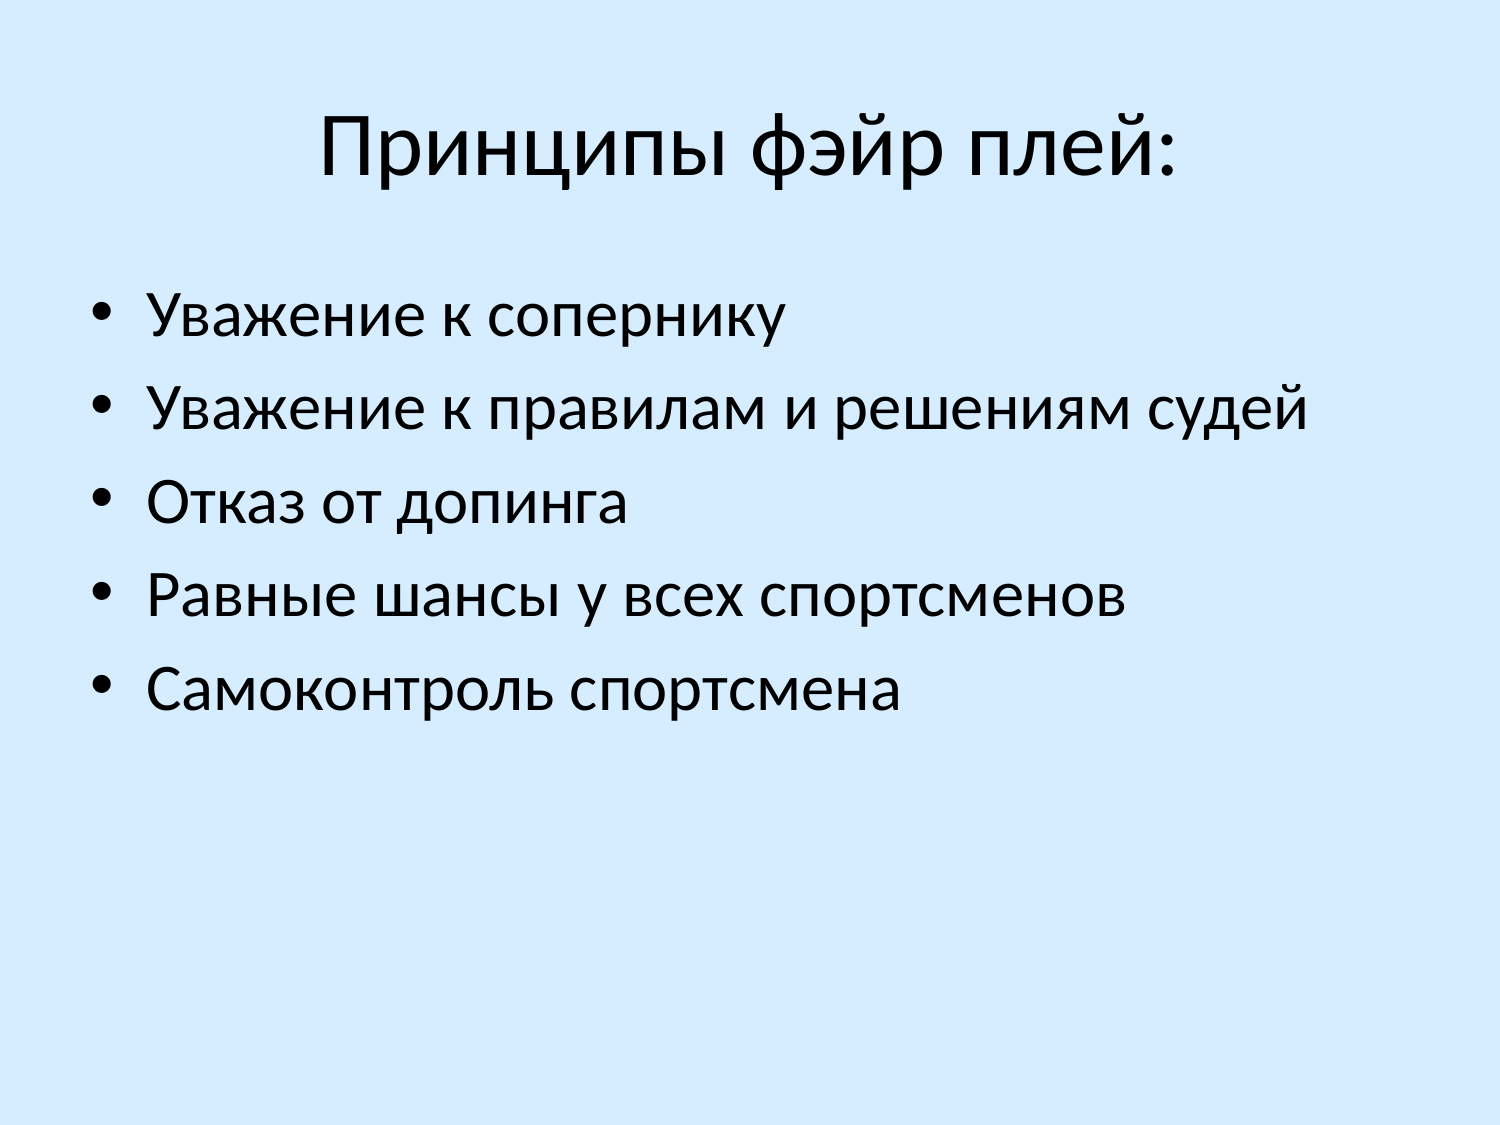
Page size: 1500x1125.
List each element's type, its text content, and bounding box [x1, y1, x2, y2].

list Уважение к сопернику Уважение к правилам и решениям судей Отказ от допинга Равные шансы у всех спортсменов Самоконтроль спортсмена [75, 262, 1425, 1005]
title Принципы фэйр плей: [75, 45, 1425, 233]
